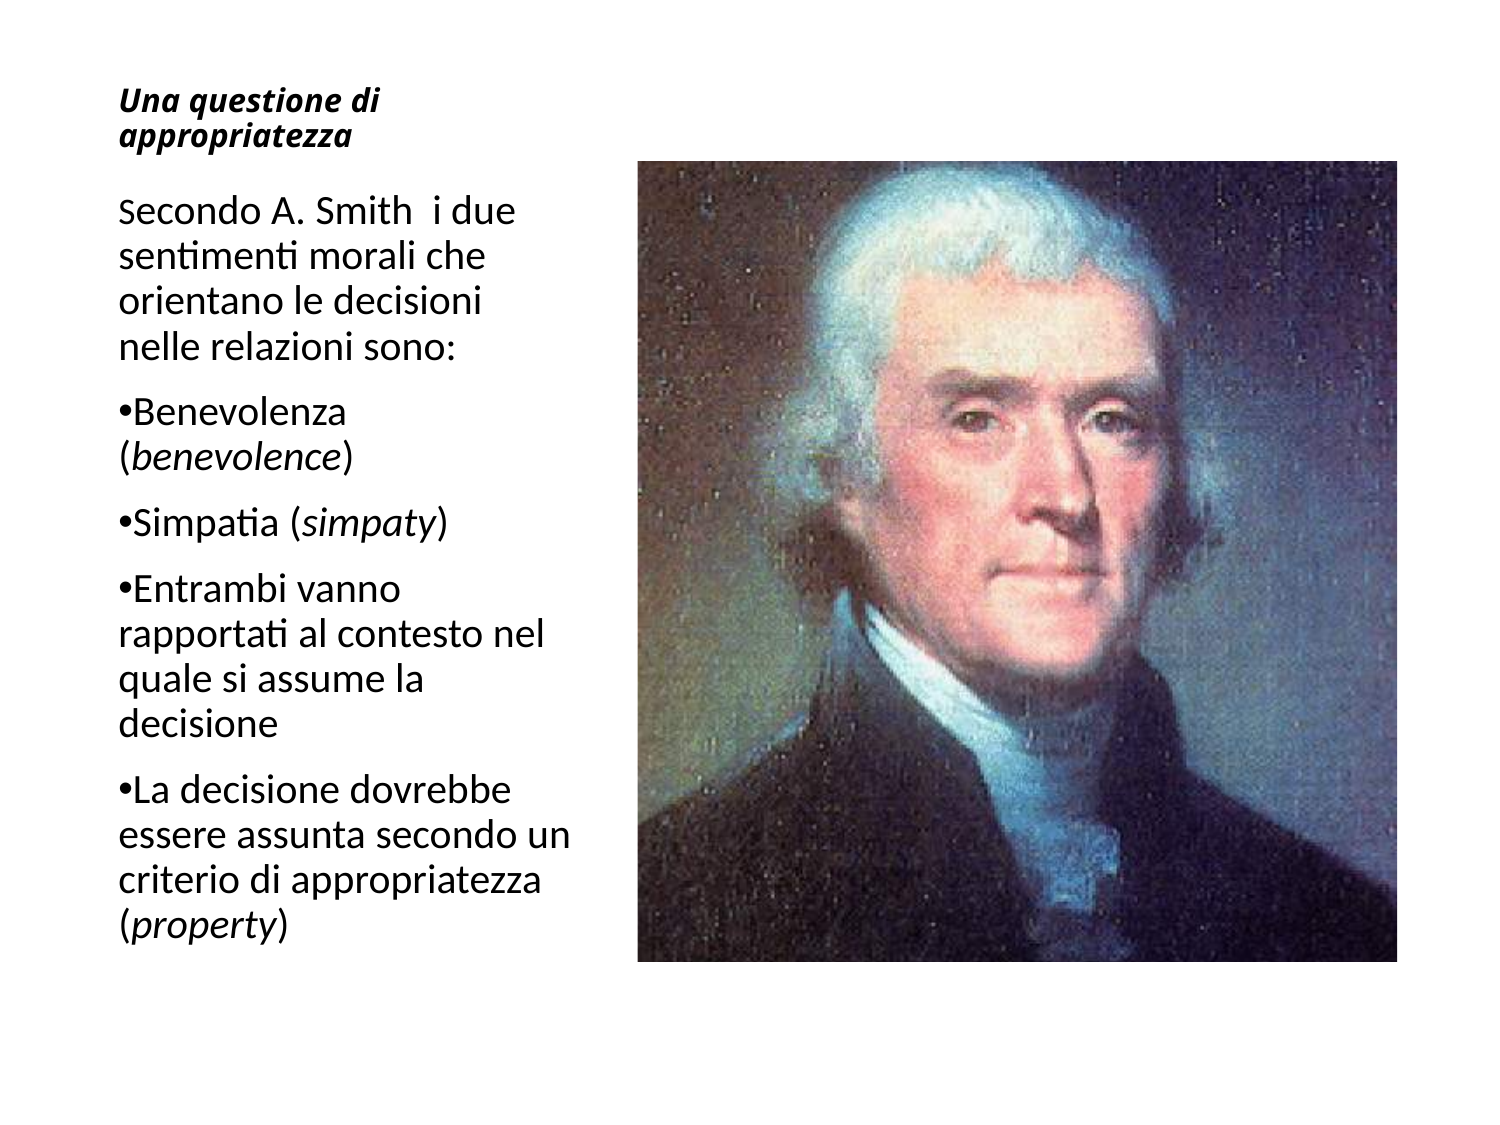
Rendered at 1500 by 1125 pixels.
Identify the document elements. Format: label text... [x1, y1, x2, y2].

title Una questione di appropriatezza [103, 75, 588, 162]
picture [637, 161, 1398, 962]
list Secondo A. Smith i due sentimenti morali che orientano le decisioni nelle relazioni sono: Benevolenza (benevolence) Simpatia (simpaty) Entrambi vanno rapportati al contesto nel quale si assume la decisione La decisione dovrebbe essere assunta secondo un criterio di appropriatezza (property) [103, 181, 588, 963]
